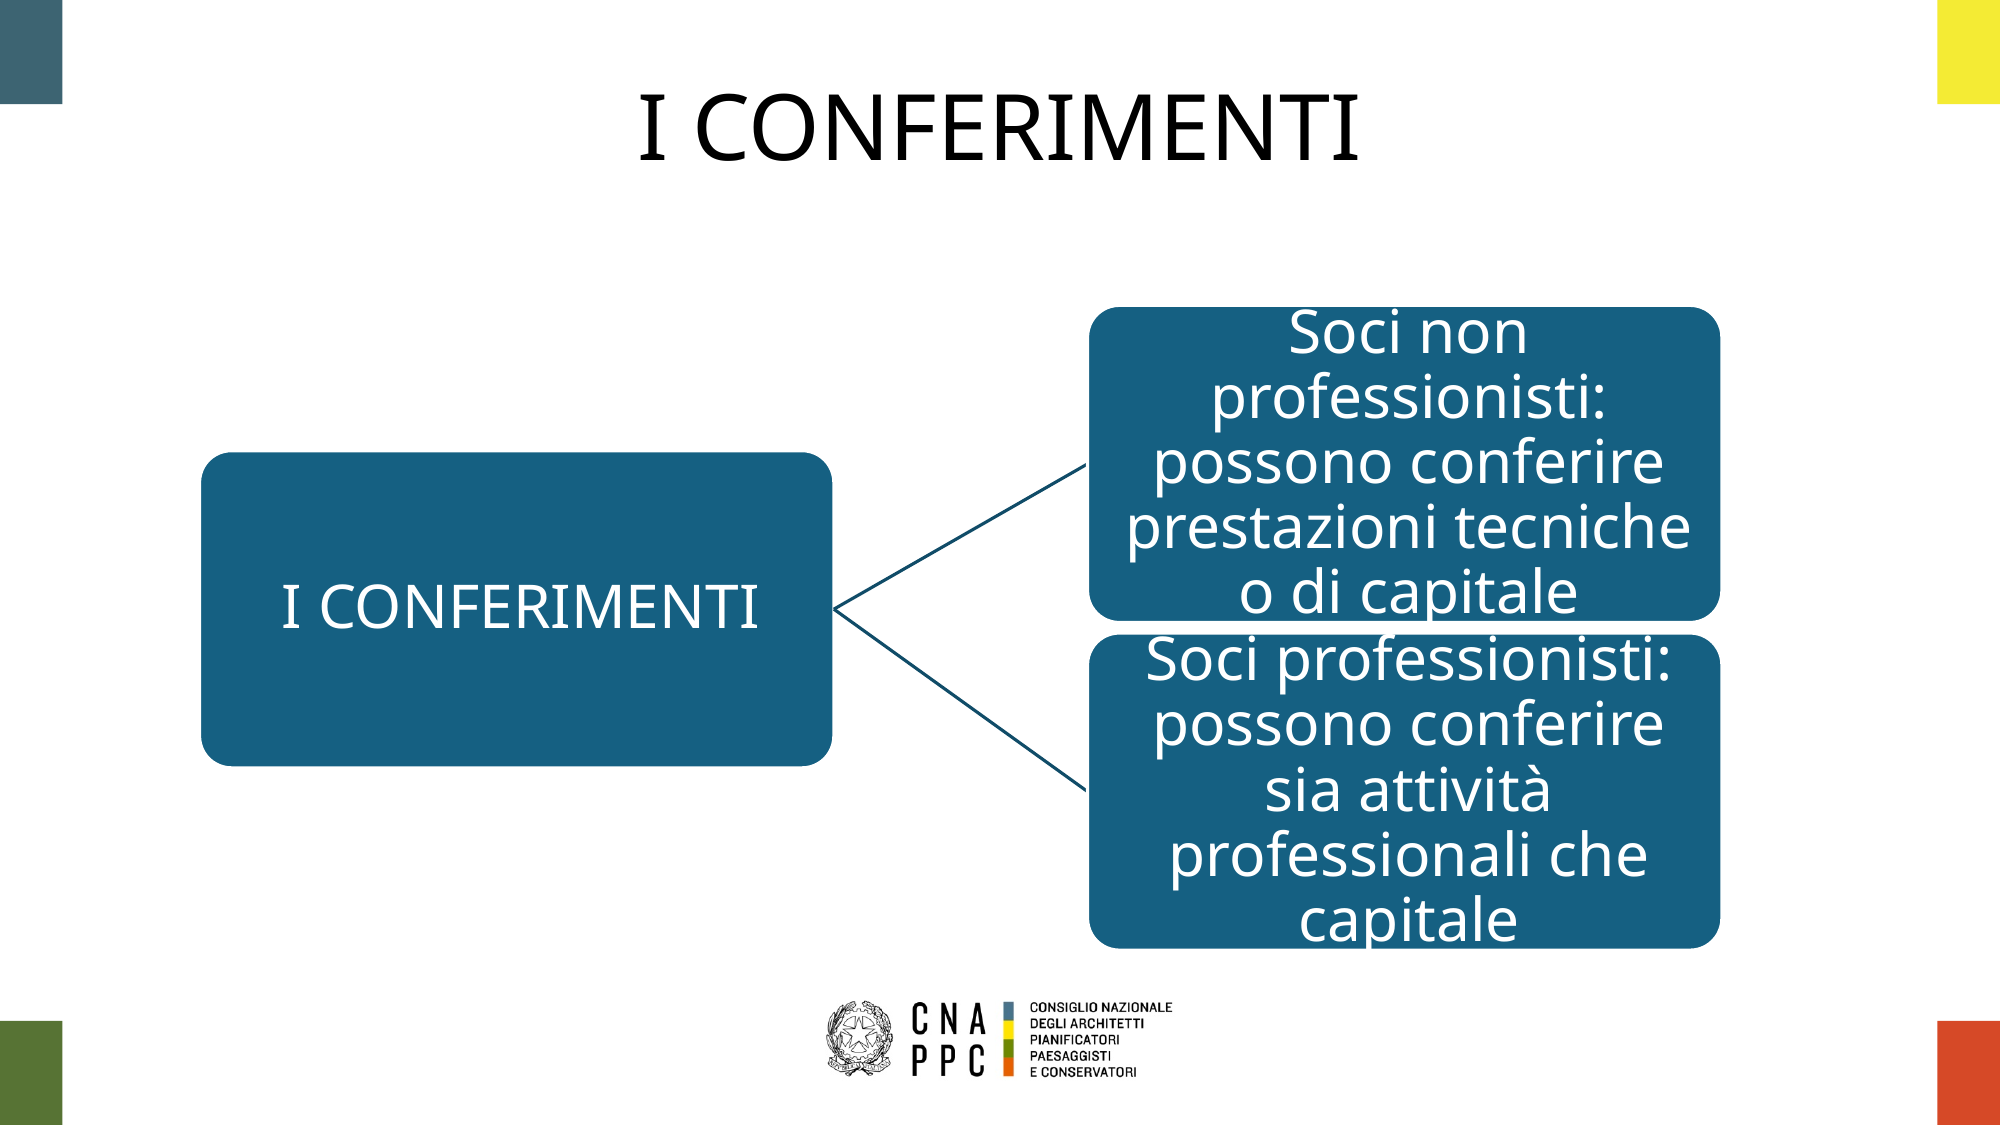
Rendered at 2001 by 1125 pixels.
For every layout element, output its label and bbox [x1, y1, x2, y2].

text_box [0, 0, 2000, 1125]
